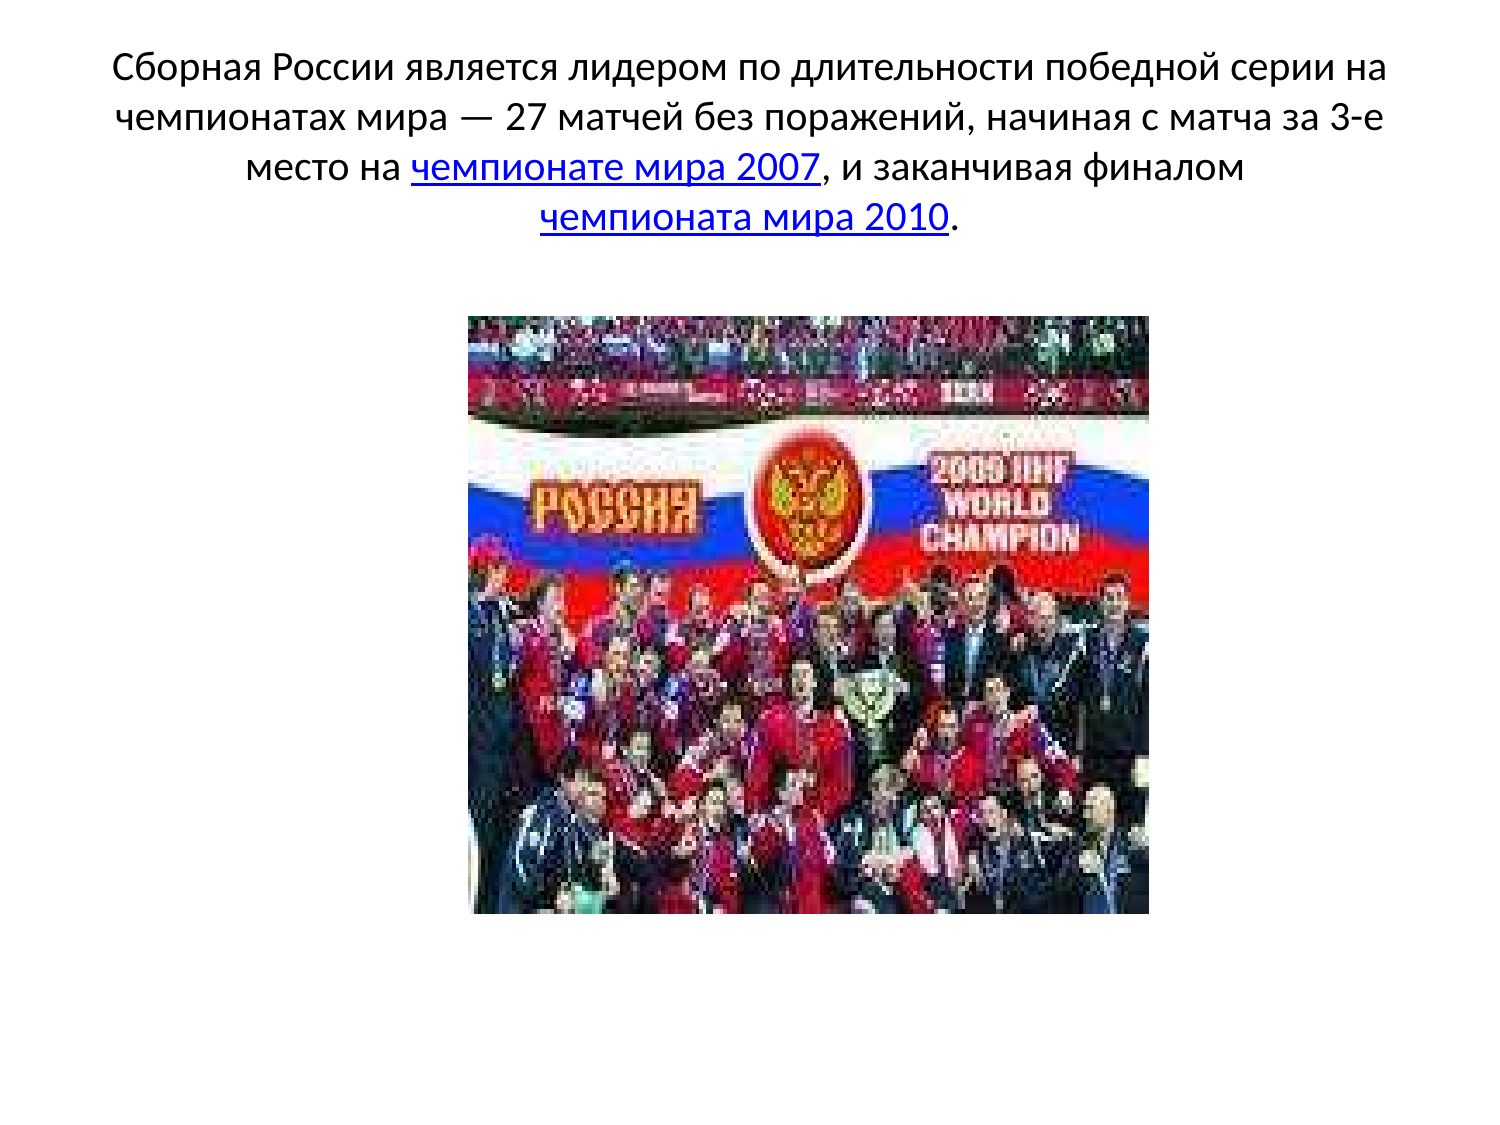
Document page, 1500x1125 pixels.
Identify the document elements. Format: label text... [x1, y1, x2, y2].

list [468, 316, 1149, 915]
title Сборная России является лидером по длительности победной серии на чемпионатах мира — 27 матчей без поражений, начиная с матча за 3-е место на чемпионате мира 2007, и заканчивая финалом чемпионата мира 2010. [75, 45, 1425, 233]
